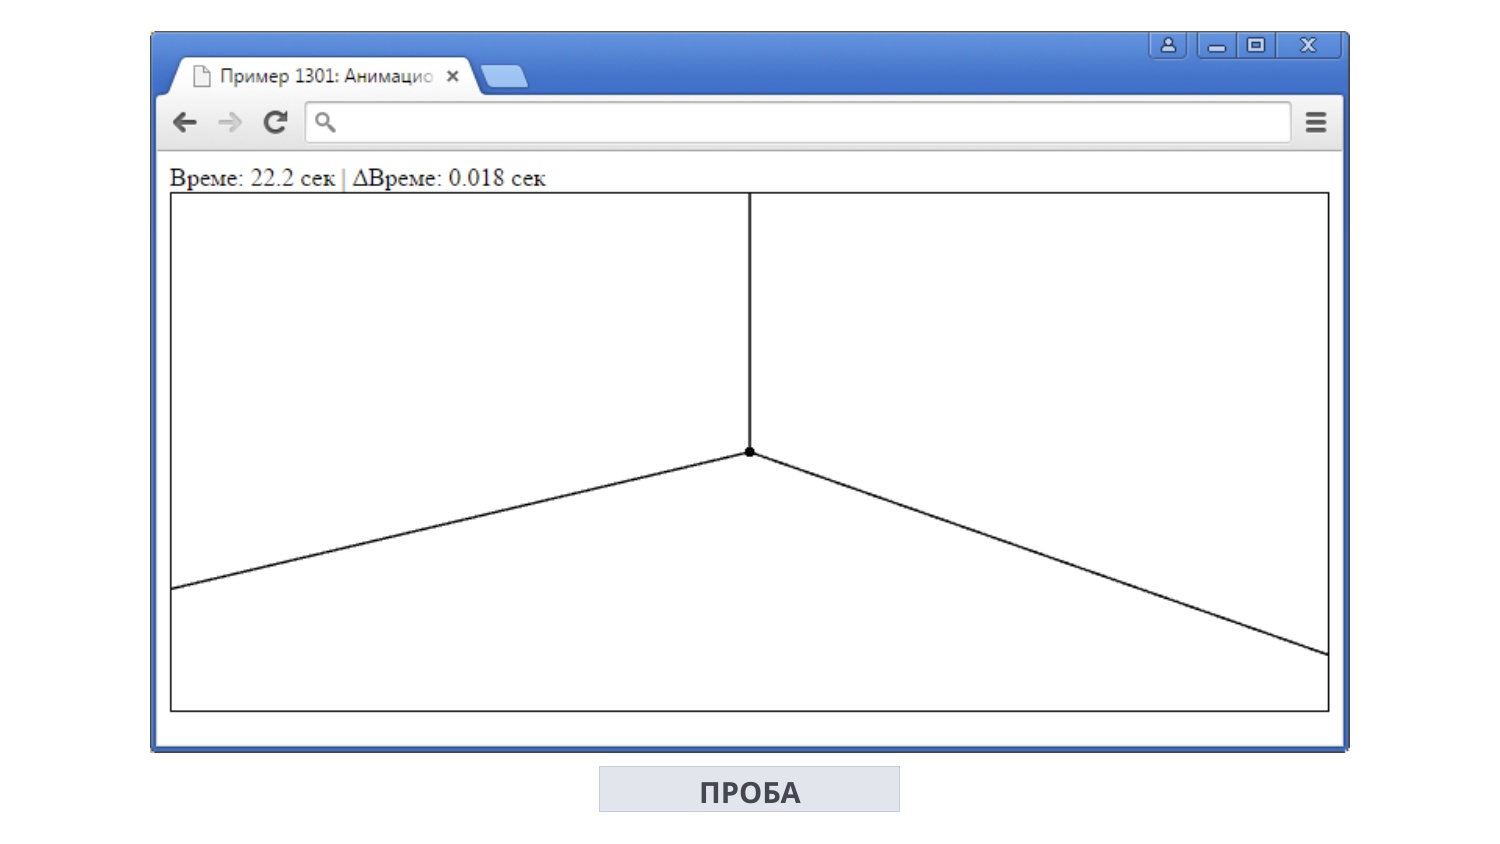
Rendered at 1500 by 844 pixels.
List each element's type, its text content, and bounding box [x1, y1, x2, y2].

text_box ПРОБА [599, 766, 900, 812]
picture [149, 31, 1351, 753]
